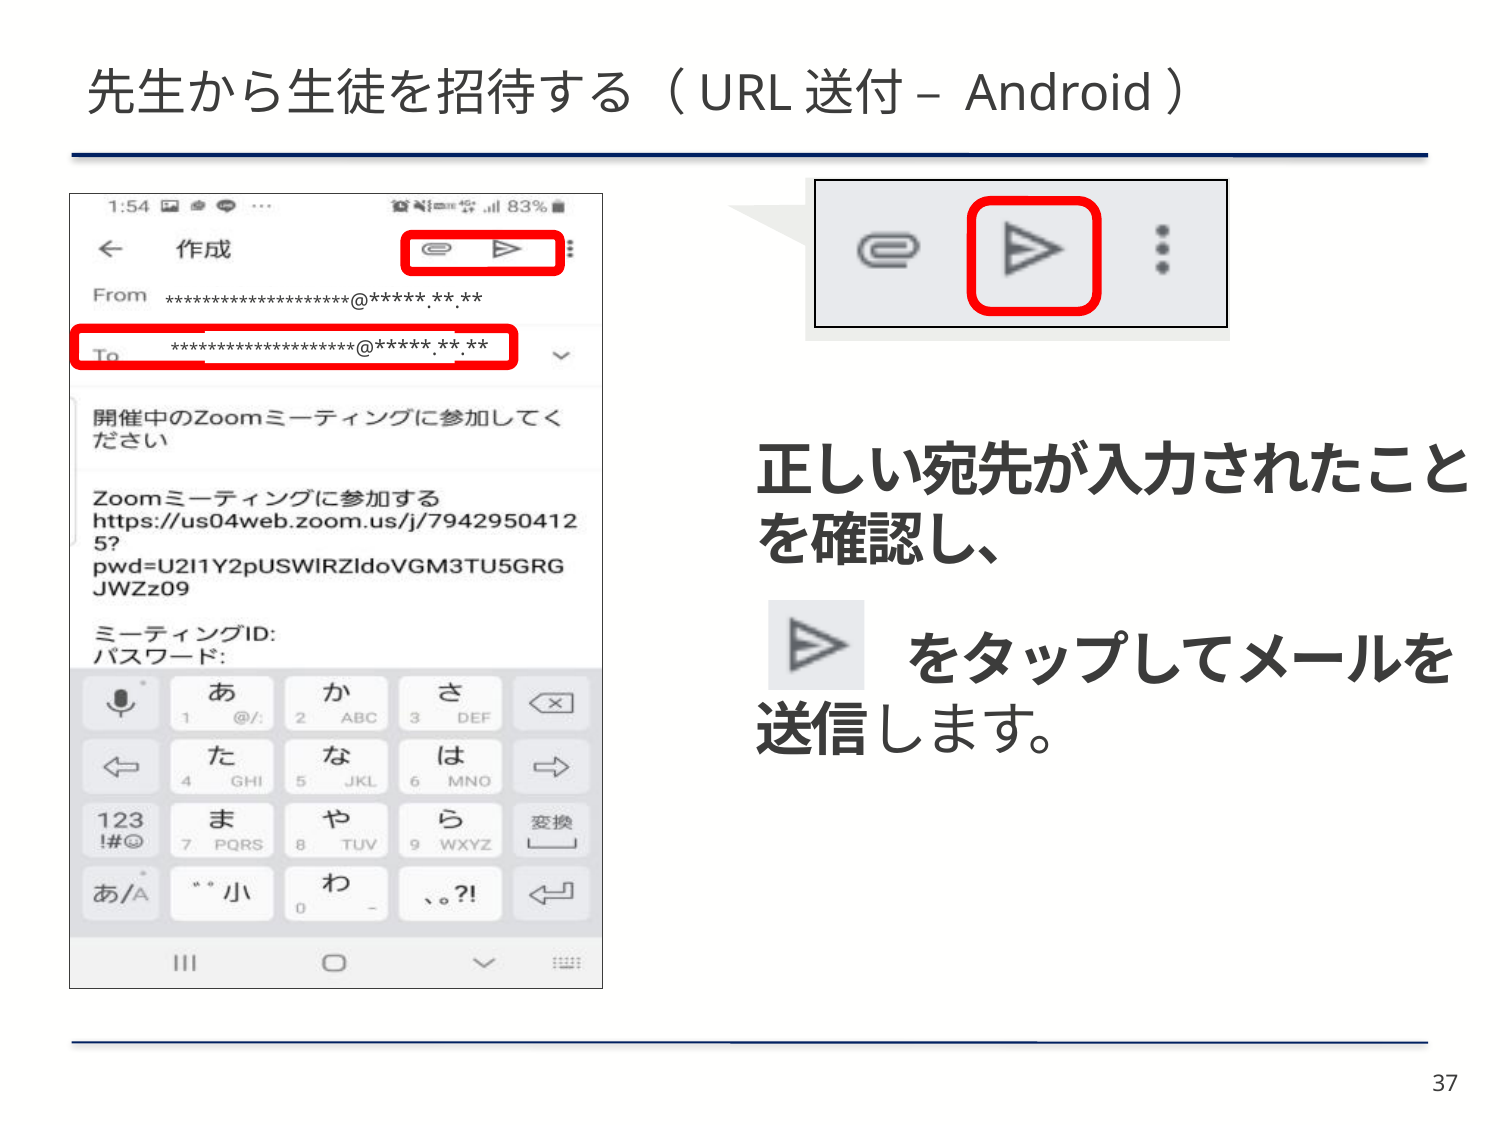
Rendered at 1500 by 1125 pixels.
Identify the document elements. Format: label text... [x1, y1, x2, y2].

title 先生から生徒を招待する（URL送付 – Android） [71, 37, 1429, 143]
text_box 正しい宛先が入力されたこと を確認し、 をタップしてメールを送信します。 [750, 173, 1489, 1021]
picture [816, 180, 1227, 327]
picture [768, 600, 865, 690]
picture [68, 193, 604, 989]
text_box [725, 175, 1232, 344]
slide_number 37 [1417, 1055, 1489, 1113]
